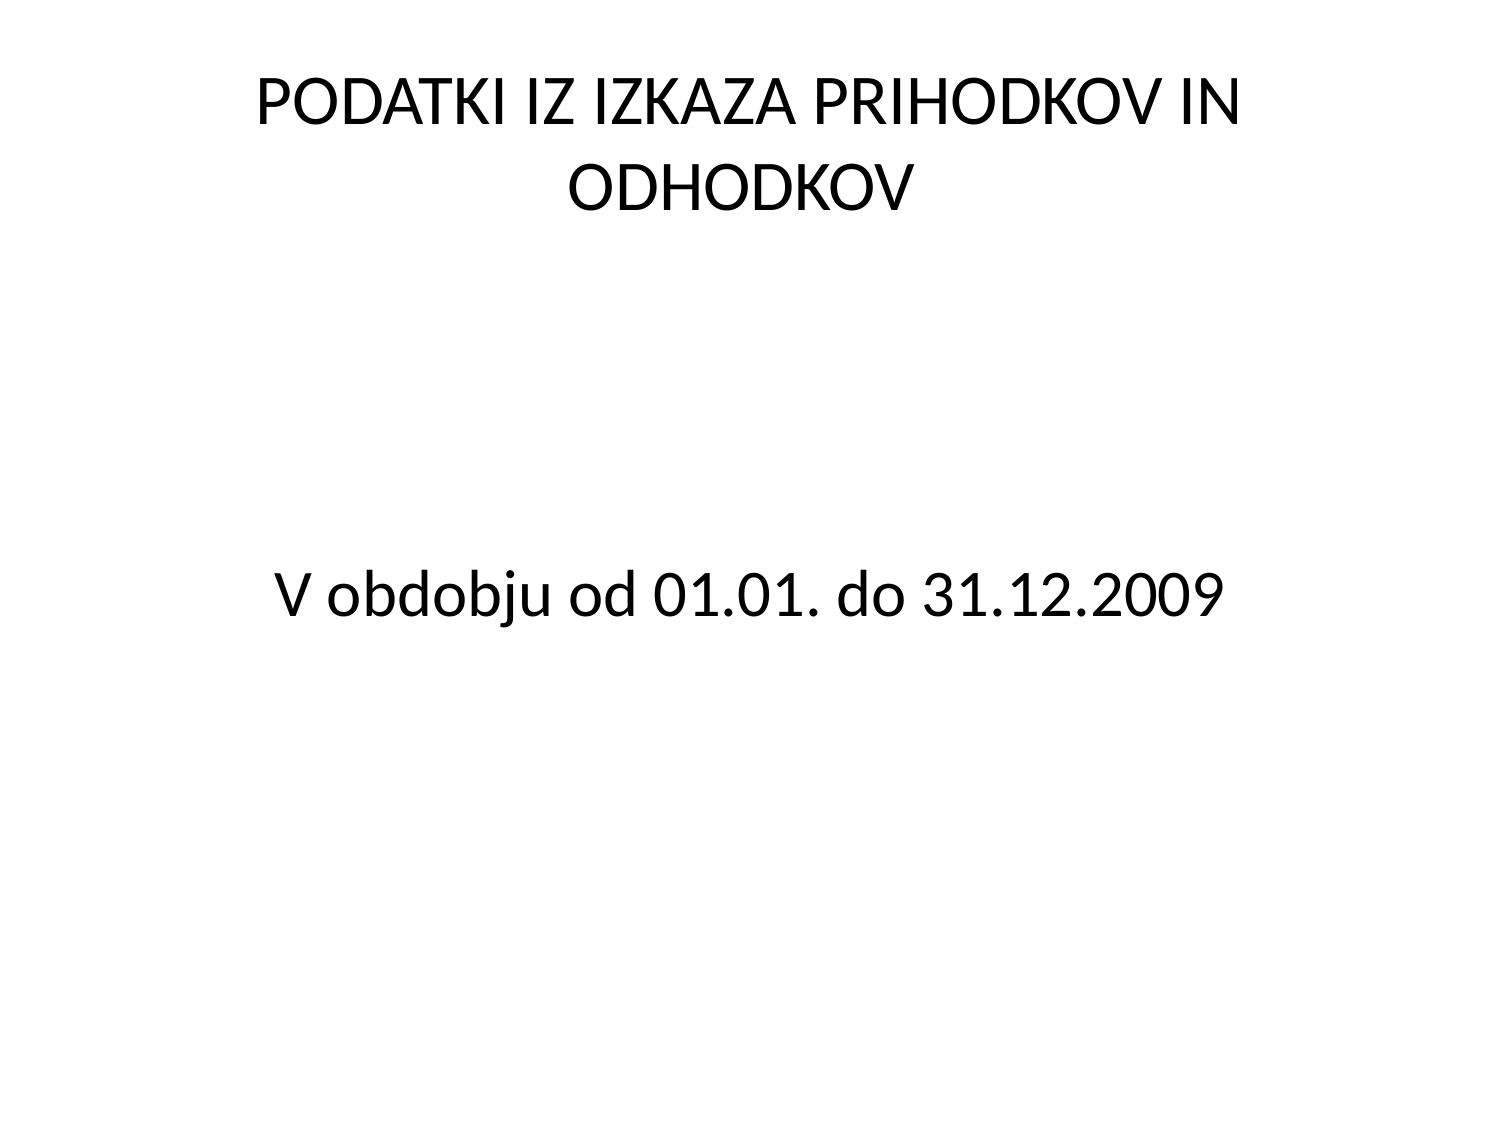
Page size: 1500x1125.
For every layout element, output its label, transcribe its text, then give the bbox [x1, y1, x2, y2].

list V obdobju od 01.01. do 31.12.2009 [75, 262, 1425, 1005]
title PODATKI IZ IZKAZA PRIHODKOV IN ODHODKOV [75, 45, 1425, 233]
